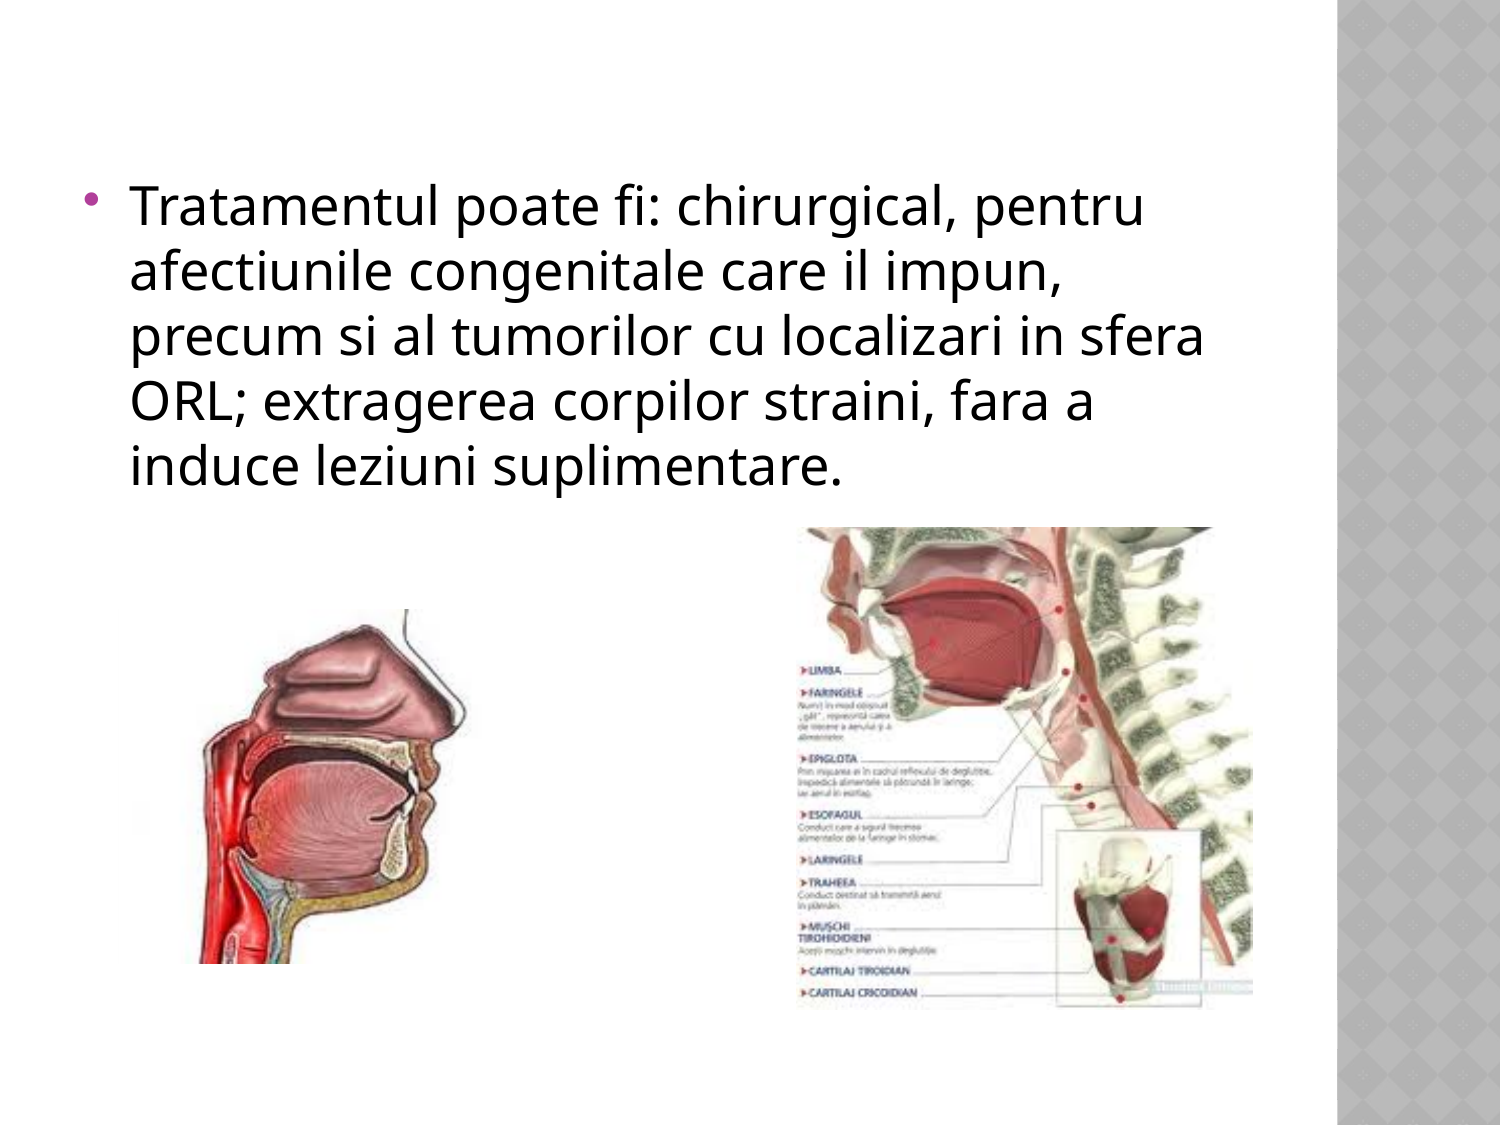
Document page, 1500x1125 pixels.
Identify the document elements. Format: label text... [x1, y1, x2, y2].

picture [796, 526, 1253, 1011]
picture [116, 608, 528, 964]
list Tratamentul poate fi: chirurgical, pentru afectiunile congenitale care il impun, precum si al tumorilor cu localizari in sfera ORL; extragerea corpilor straini, fara a induce leziuni suplimentare. [70, 164, 1263, 1059]
